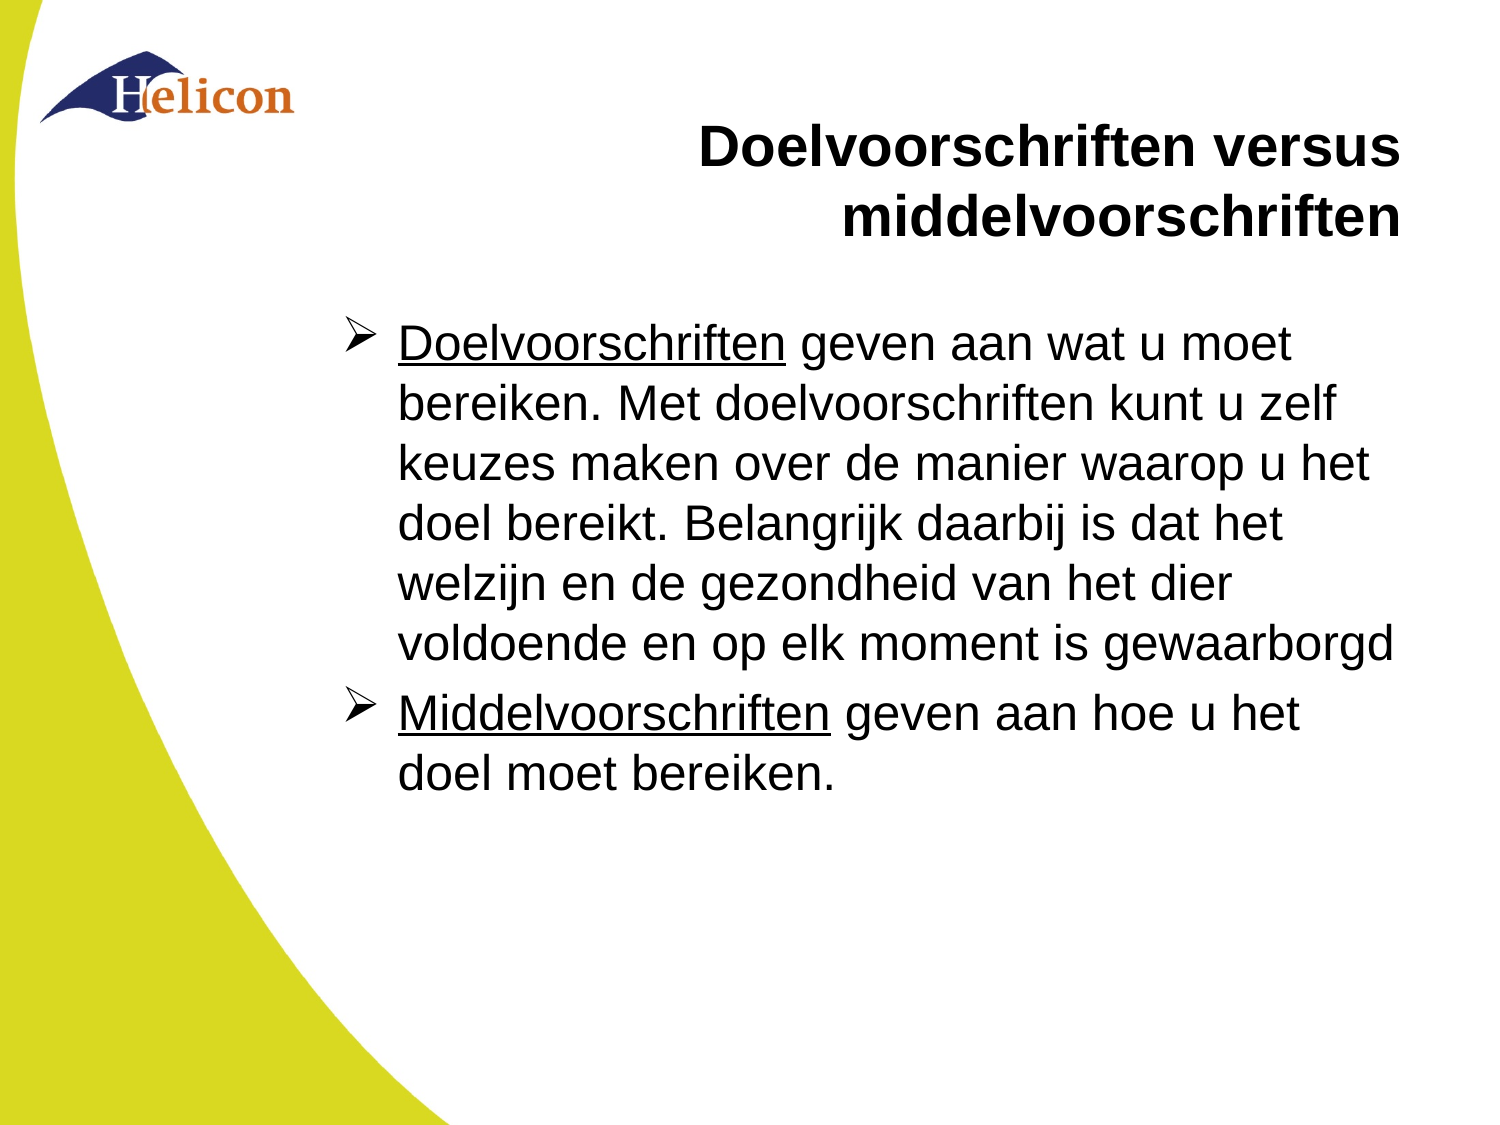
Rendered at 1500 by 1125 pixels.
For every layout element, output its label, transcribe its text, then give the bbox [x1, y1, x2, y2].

title Doelvoorschriften versus middelvoorschriften [327, 125, 1418, 232]
picture [0, 0, 1500, 1125]
list Doelvoorschriften geven aan wat u moet bereiken. Met doelvoorschriften kunt u zelf keuzes maken over de manier waarop u het doel bereikt. Belangrijk daarbij is dat het welzijn en de gezondheid van het dier voldoende en op elk moment is gewaarborgd Middelvoorschriften geven aan hoe u het doel moet bereiken. [326, 302, 1415, 1112]
